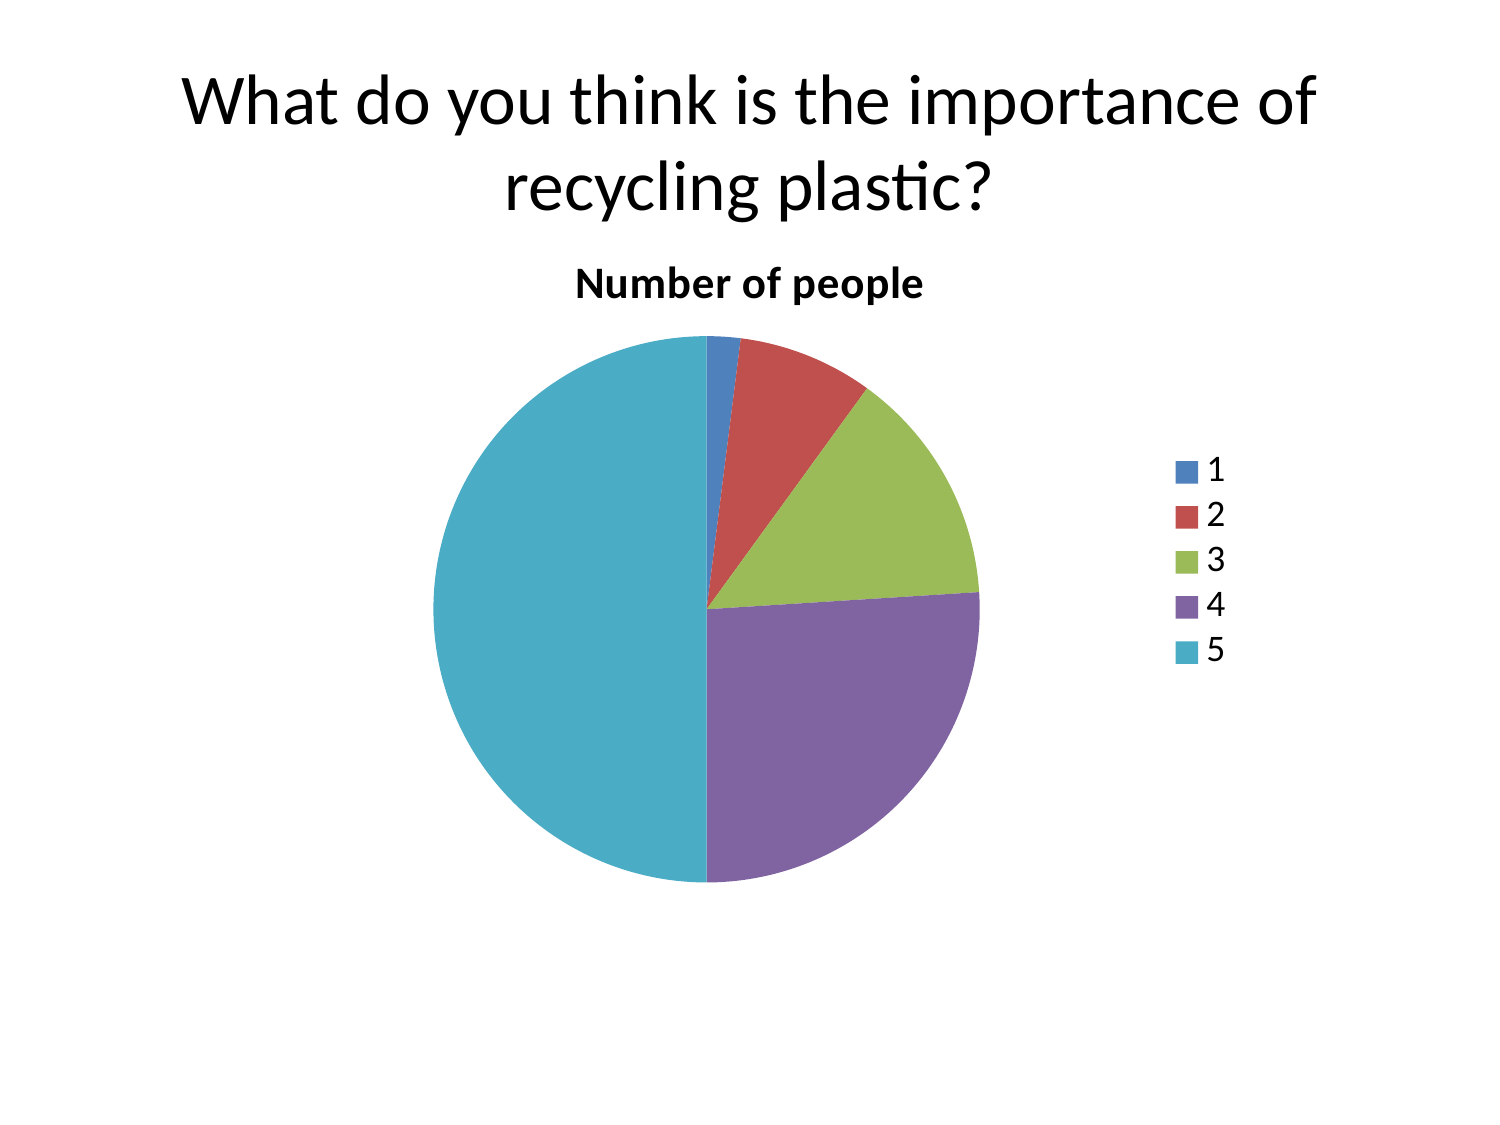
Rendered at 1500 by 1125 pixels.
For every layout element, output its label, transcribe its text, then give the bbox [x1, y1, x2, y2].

chart [249, 228, 1251, 897]
title What do you think is the importance of recycling plastic? [75, 45, 1425, 233]
